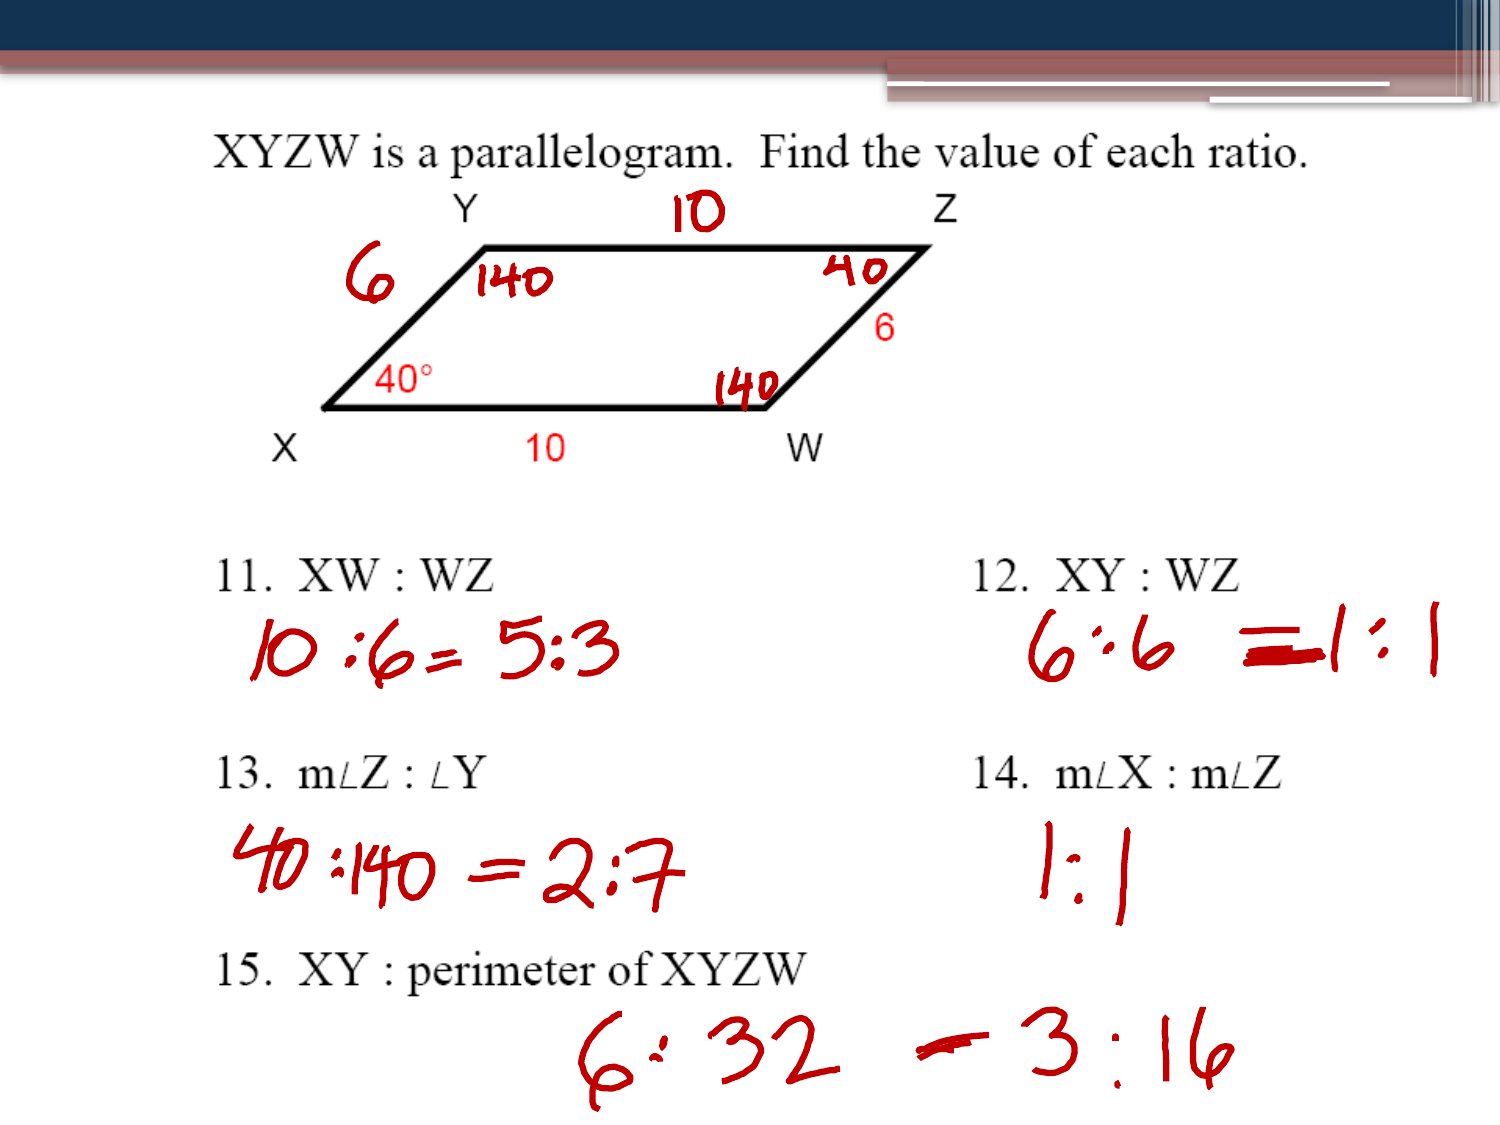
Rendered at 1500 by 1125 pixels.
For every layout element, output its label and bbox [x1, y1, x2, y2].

text_box [1192, 1018, 1233, 1089]
text_box [1164, 1018, 1168, 1082]
text_box [1379, 649, 1387, 657]
text_box [1333, 605, 1346, 671]
picture [182, 116, 1318, 1009]
text_box [651, 1055, 661, 1062]
text_box [580, 1018, 632, 1111]
text_box [918, 1041, 972, 1060]
text_box [1023, 1018, 1076, 1074]
text_box [1369, 620, 1384, 634]
text_box [773, 1018, 841, 1083]
text_box [918, 1047, 939, 1051]
text_box [925, 1034, 990, 1050]
text_box [710, 1018, 762, 1083]
text_box [1431, 601, 1437, 676]
text_box [661, 1037, 666, 1050]
